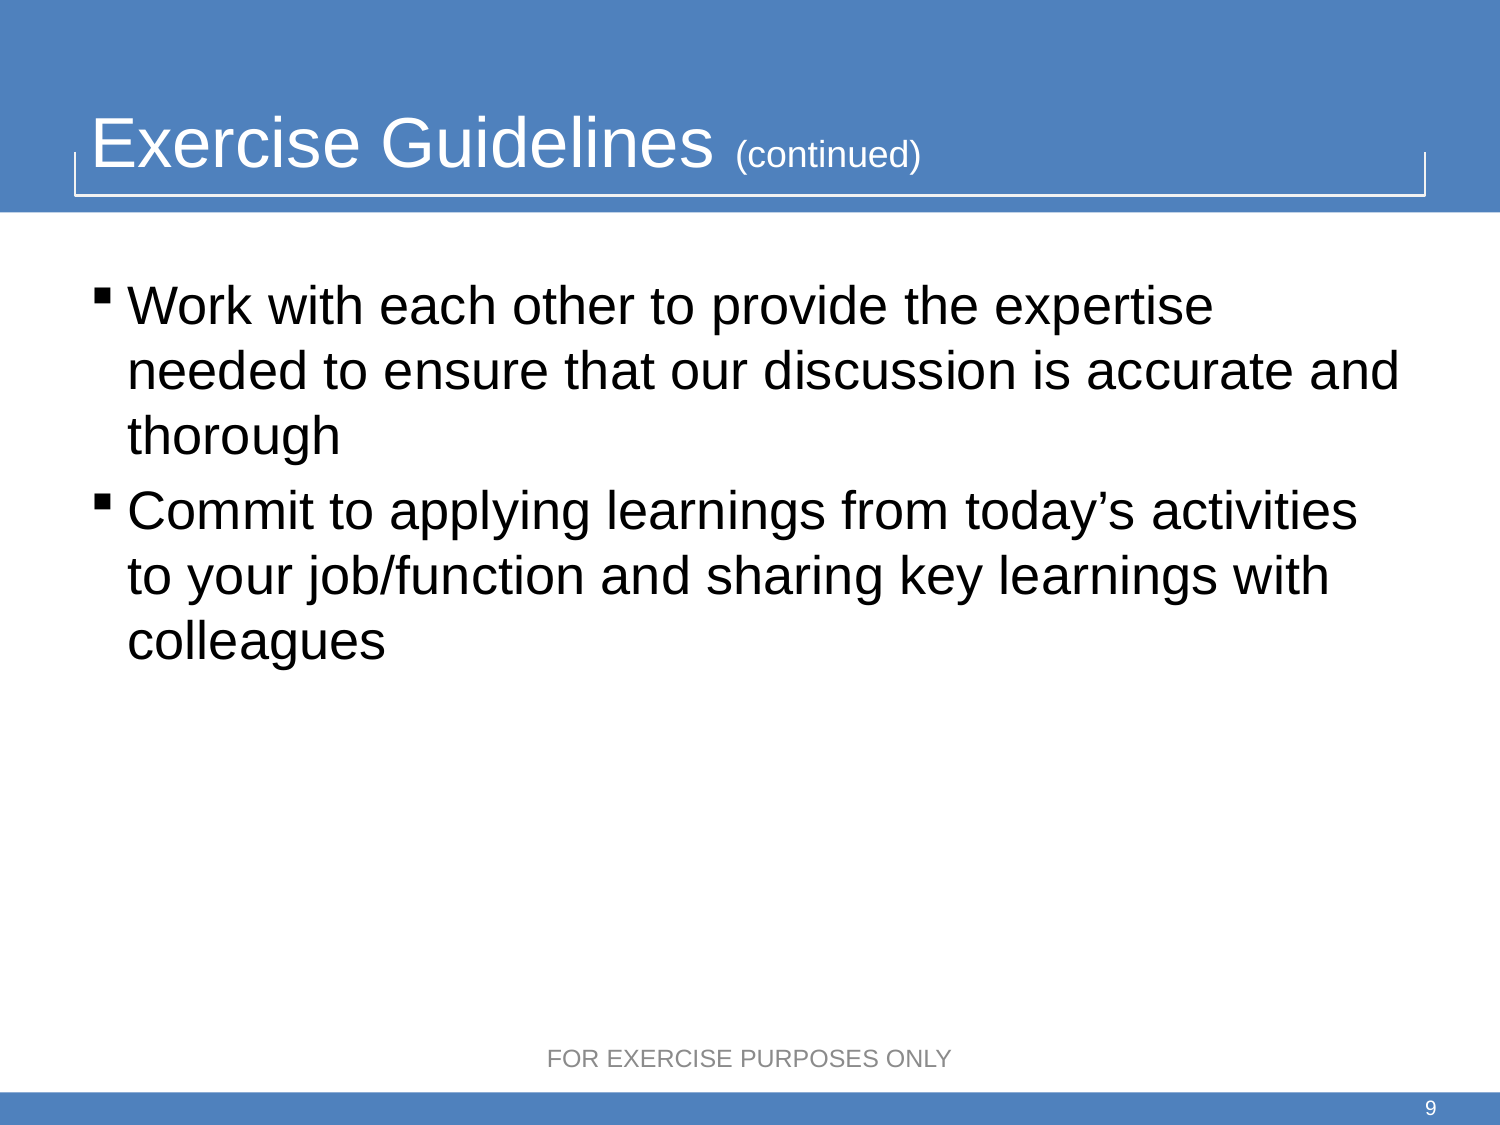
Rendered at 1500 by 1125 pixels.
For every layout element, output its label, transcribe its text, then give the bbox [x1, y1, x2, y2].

footer FOR EXERCISE PURPOSES ONLY [512, 1042, 988, 1103]
title Exercise Guidelines (continued) [74, 44, 1426, 233]
list Work with each other to provide the expertise needed to ensure that our discussion is accurate and thorough Commit to applying learnings from today’s activities to your job/function and sharing key learnings with colleagues [74, 262, 1426, 1006]
